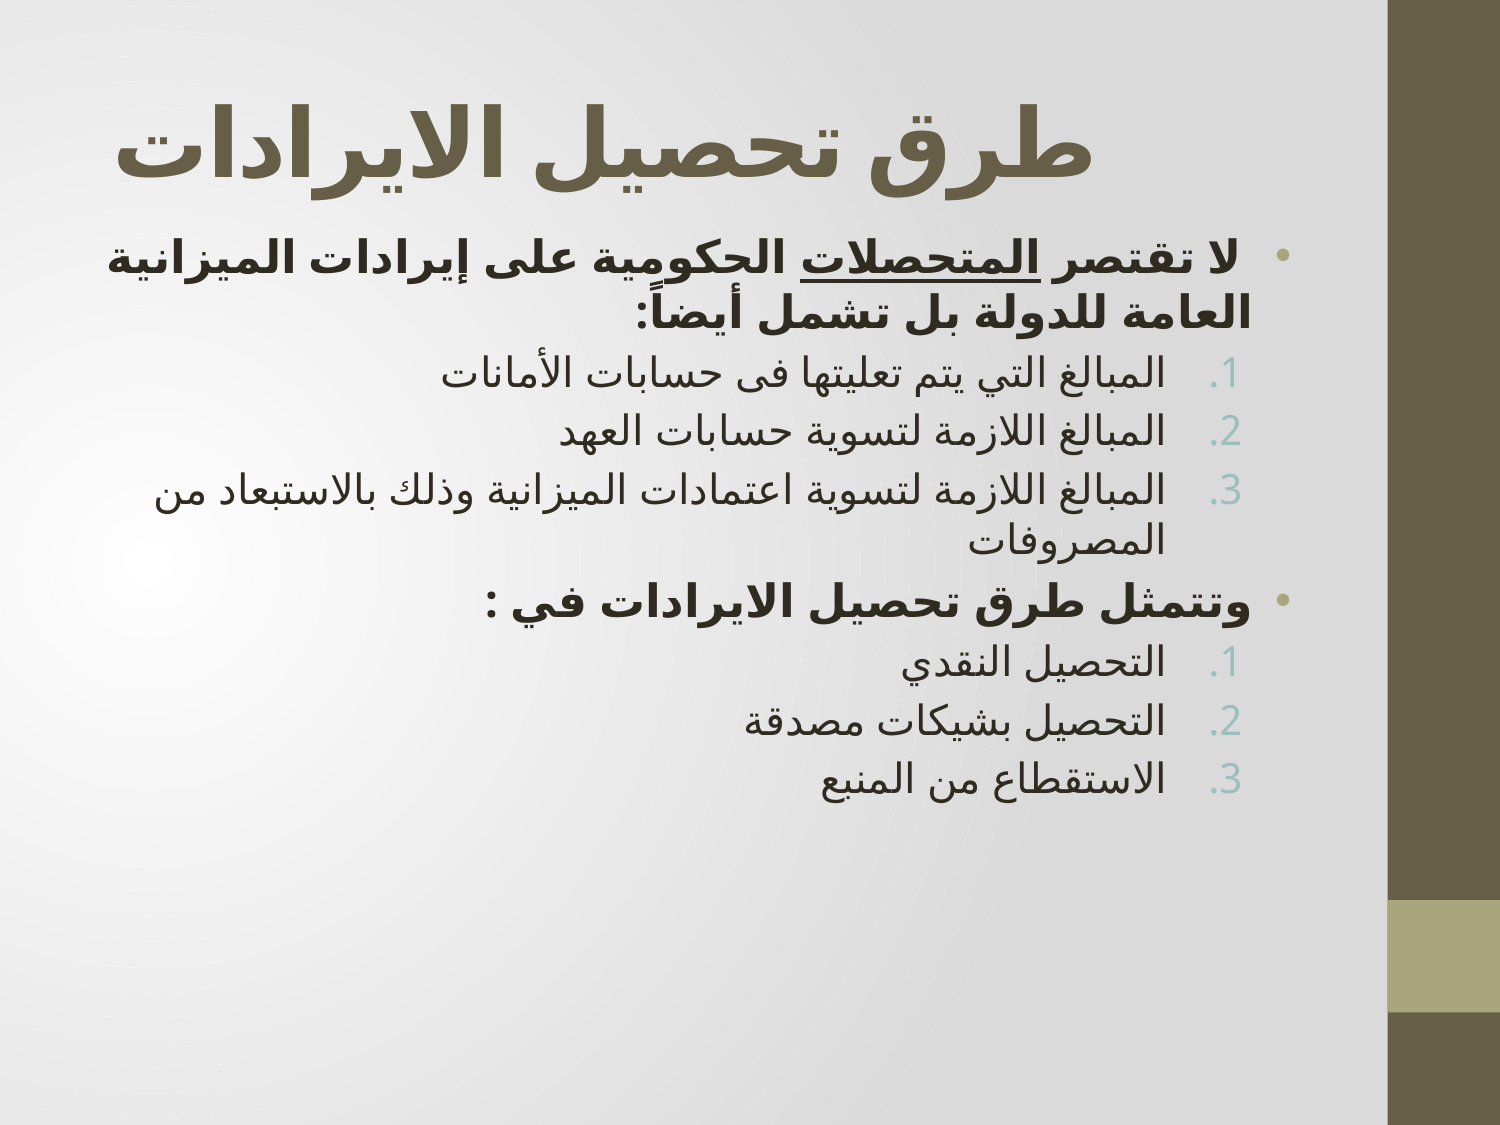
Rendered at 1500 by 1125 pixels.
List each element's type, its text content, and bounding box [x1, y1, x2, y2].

title طرق تحصيل الايرادات [75, 45, 1325, 219]
list لا تقتصر المتحصلات الحكومية على إيرادات الميزانية العامة للدولة بل تشمل أيضاً: المبالغ التي يتم تعليتها فى حسابات الأمانات المبالغ اللازمة لتسوية حسابات العهد المبالغ اللازمة لتسوية اعتمادات الميزانية وذلك بالاستبعاد من المصروفات وتتمثل طرق تحصيل الايرادات في : التحصيل النقدي التحصيل بشيكات مصدقة الاستقطاع من المنبع [75, 219, 1325, 1050]
